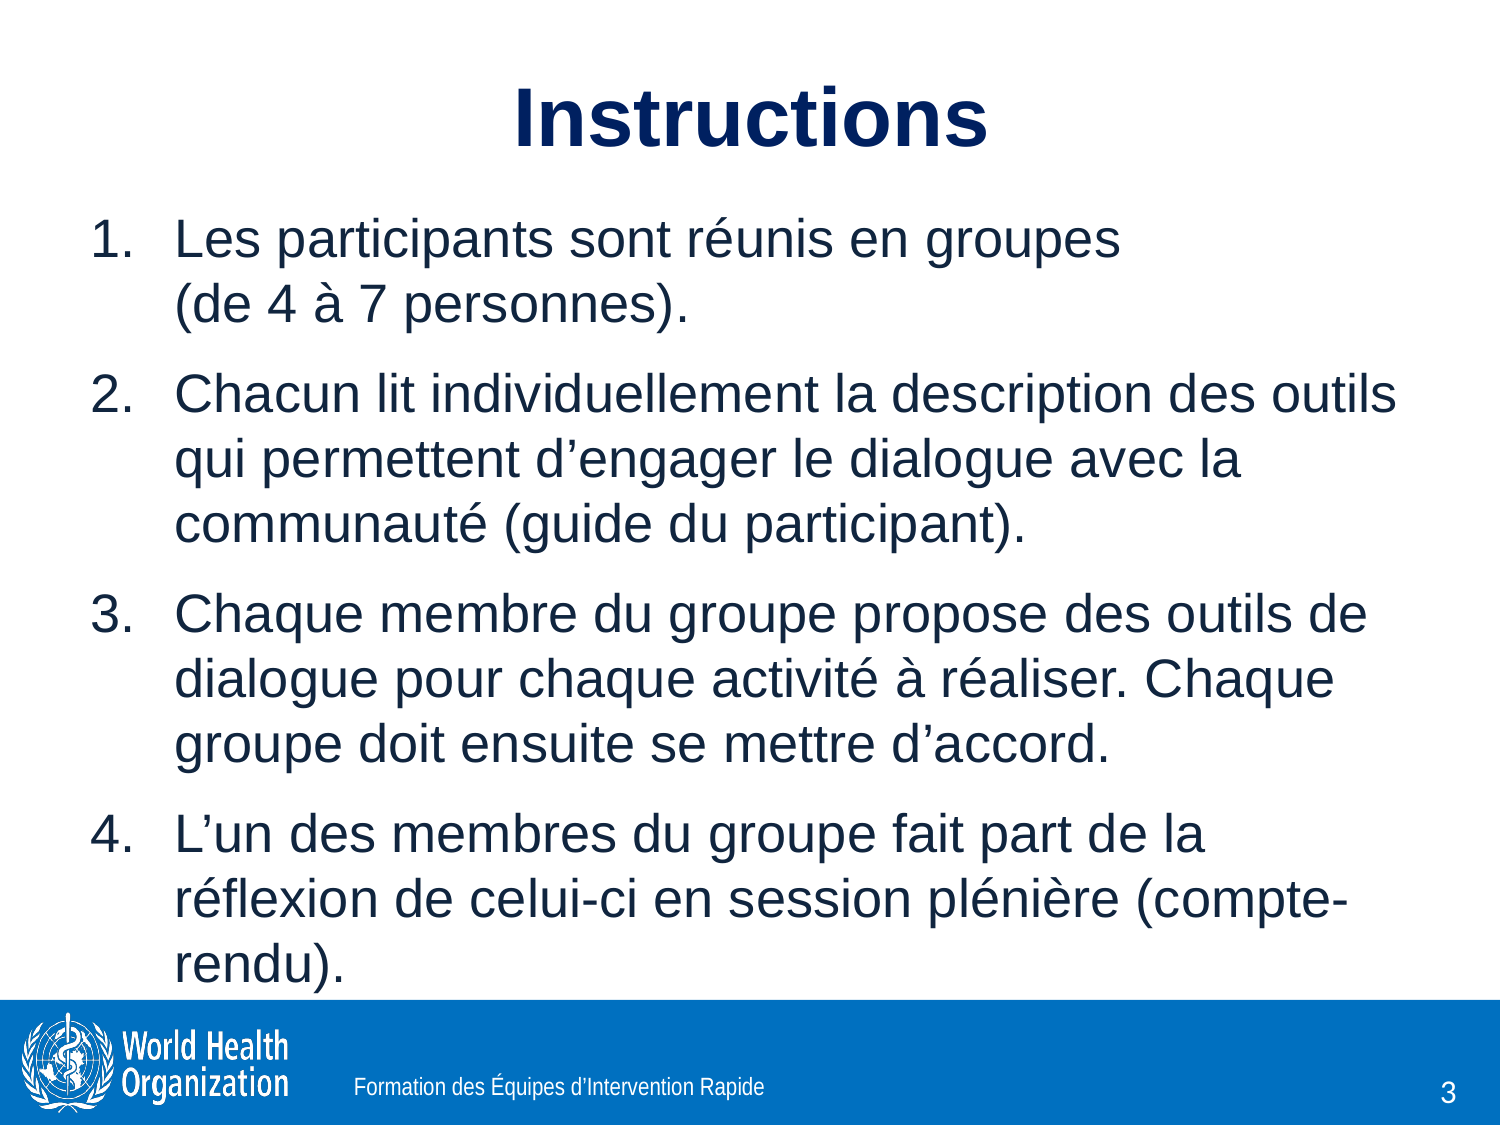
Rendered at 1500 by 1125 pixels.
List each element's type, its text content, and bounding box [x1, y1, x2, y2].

list Les participants sont réunis en groupes (de 4 à 7 personnes). Chacun lit individuellement la description des outils qui permettent d’engager le dialogue avec la communauté (guide du participant). Chaque membre du groupe propose des outils de dialogue pour chaque activité à réaliser. Chaque groupe doit ensuite se mettre d’accord. L’un des membres du groupe fait part de la réflexion de celui-ci en session plénière (compte-rendu). [75, 196, 1425, 939]
title Instructions [76, 19, 1427, 207]
picture [21, 1012, 288, 1113]
